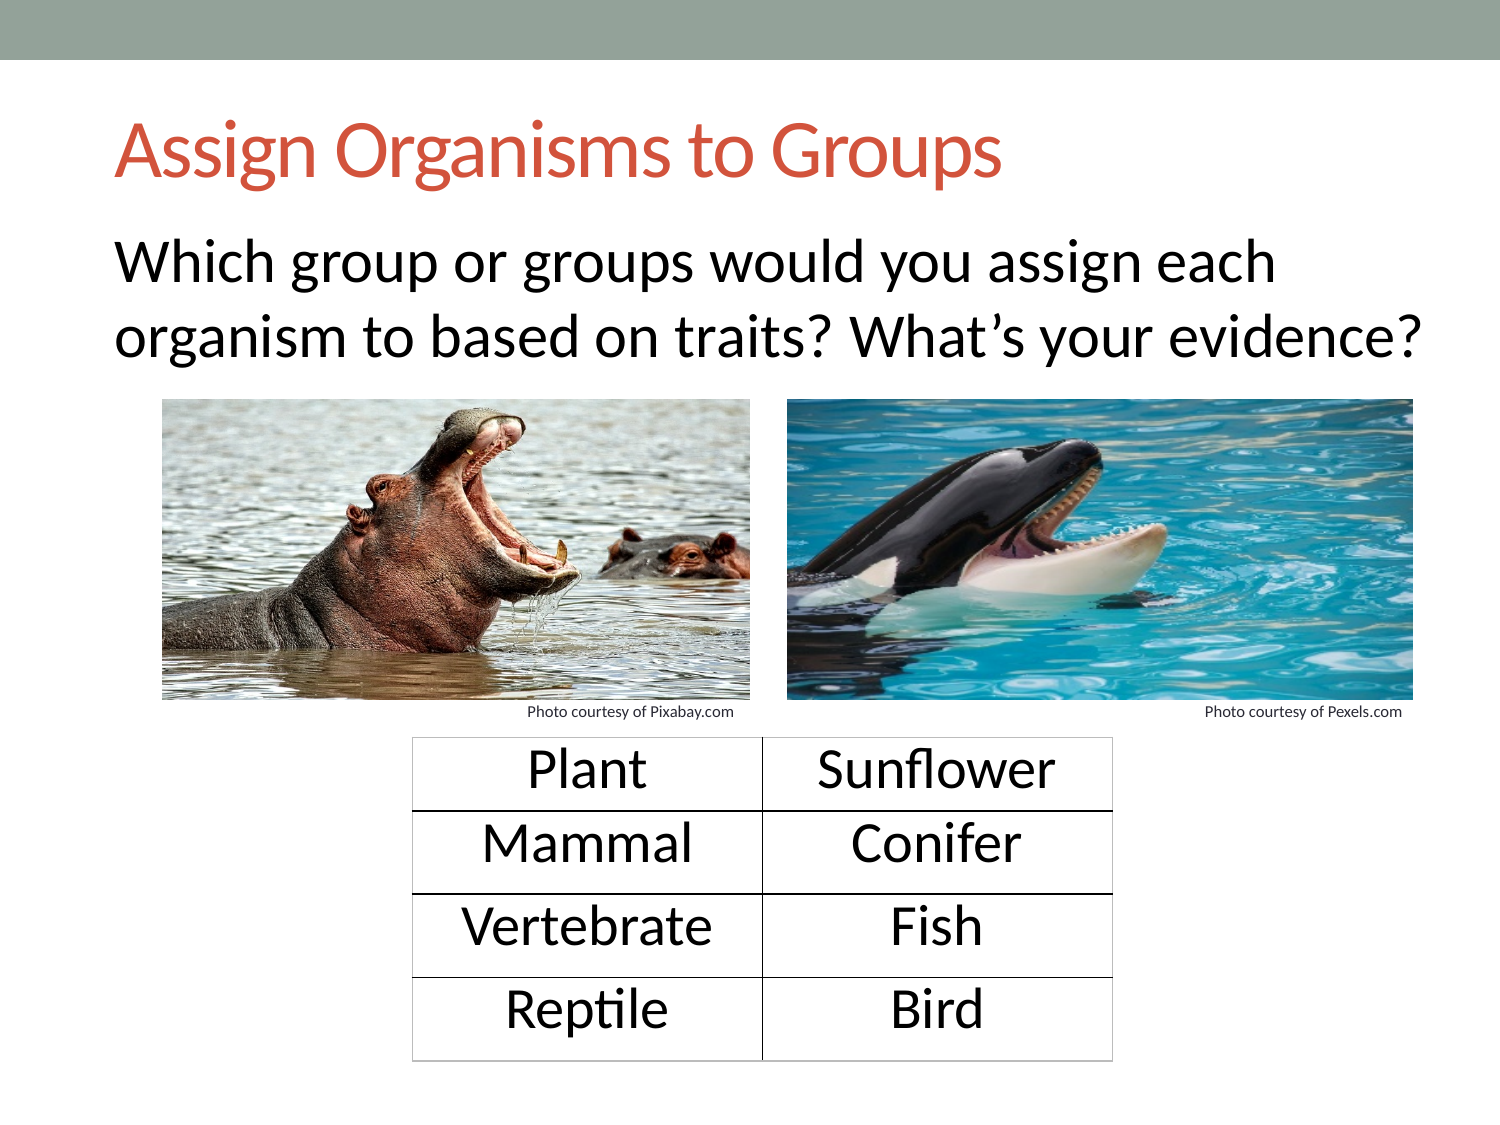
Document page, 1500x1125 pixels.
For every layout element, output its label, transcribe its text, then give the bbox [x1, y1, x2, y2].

table_header Plant [413, 738, 762, 810]
table_cell Vertebrate [413, 895, 762, 977]
list Which group or groups would you assign each organism to based on traits? What’s your evidence? [99, 212, 1450, 1013]
table_cell Reptile [413, 978, 762, 1060]
picture [162, 399, 751, 700]
table_cell Bird [763, 978, 1112, 1060]
table_cell Mammal [413, 812, 762, 893]
text_box Photo courtesy of Pexels.com [1190, 706, 1418, 728]
text_box Photo courtesy of Pixabay.com [512, 708, 750, 729]
picture [787, 541, 807, 547]
picture [787, 399, 1413, 701]
table_cell Fish [763, 895, 1112, 977]
title Assign Organisms to Groups [99, 62, 1425, 212]
table_header Sunflower [763, 738, 1112, 810]
table_cell Conifer [763, 812, 1112, 893]
